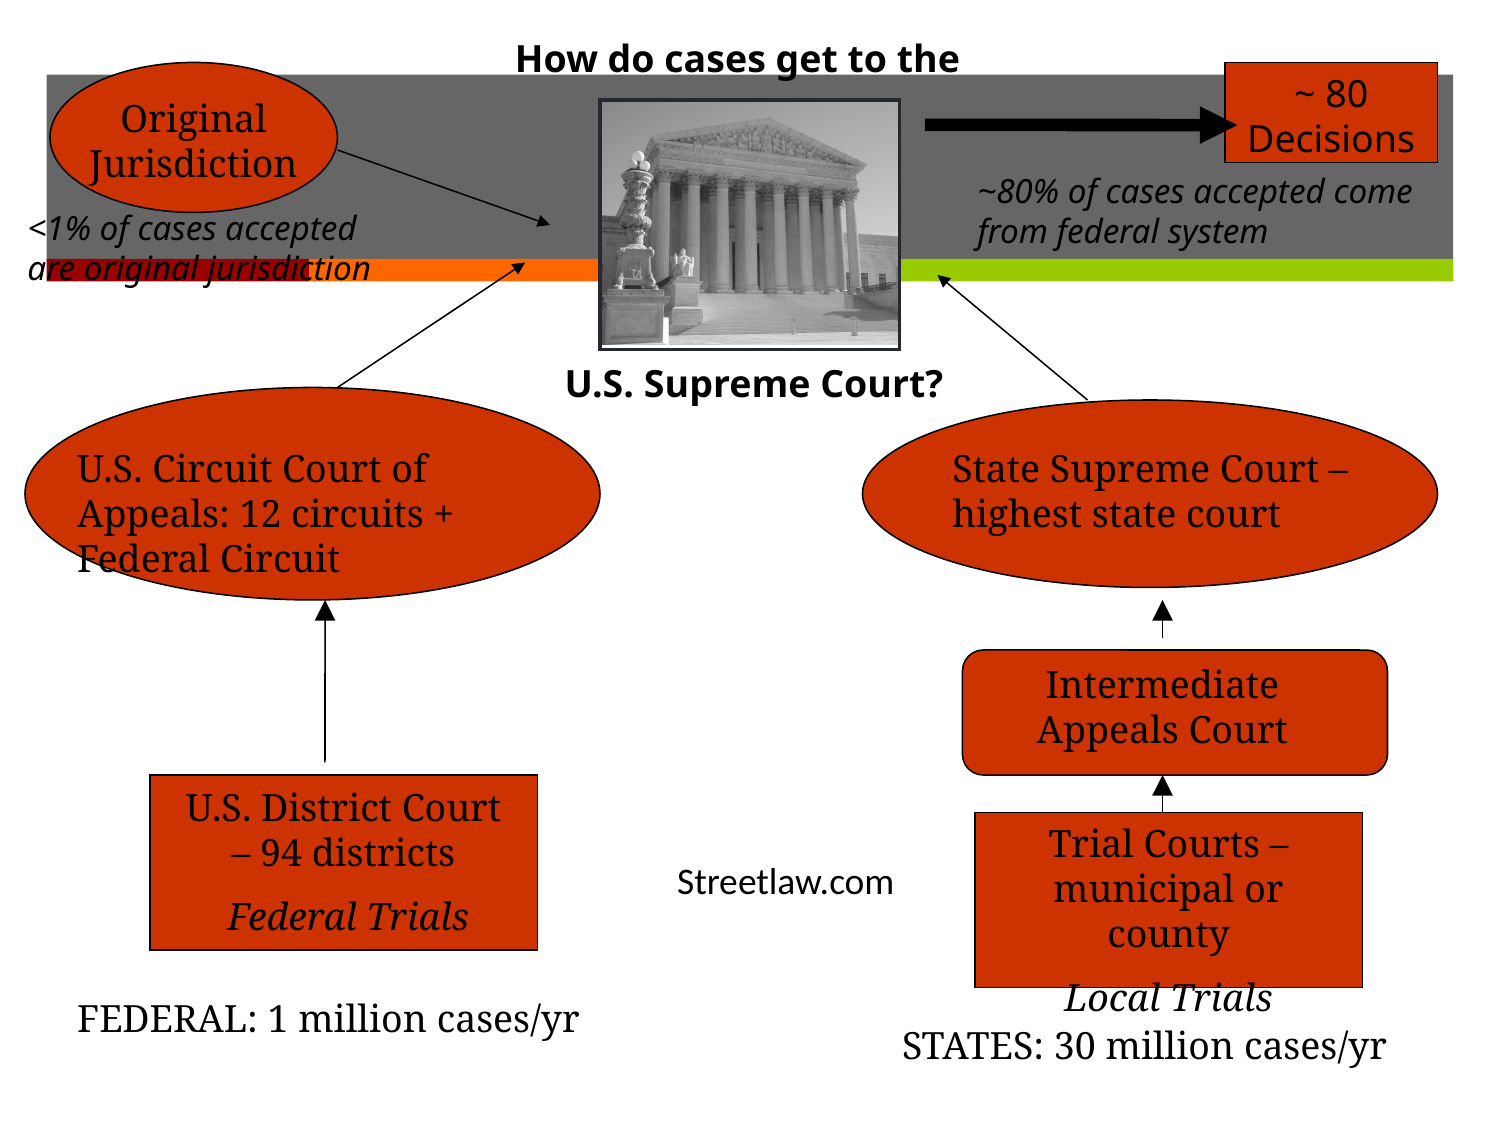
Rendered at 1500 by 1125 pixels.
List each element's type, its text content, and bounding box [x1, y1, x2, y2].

text_box Intermediate Appeals Court [962, 653, 1363, 759]
text_box [87, 62, 301, 87]
text_box [588, 463, 601, 525]
text_box [1152, 600, 1173, 638]
text_box [337, 262, 526, 388]
text_box [937, 274, 1088, 401]
text_box ~ 80 Decisions [1224, 62, 1438, 168]
text_box [862, 399, 1395, 588]
text_box Trial Courts – municipal or county Local Trials [974, 812, 1363, 1026]
text_box ~80% of cases accepted come from federal system [962, 162, 1438, 258]
text_box U.S. Circuit Court of Appeals: 12 circuits + Federal Circuit [62, 437, 588, 588]
text_box [1152, 774, 1173, 813]
text_box [149, 774, 538, 950]
text_box U.S. District Court – 94 districts Federal Trials [162, 777, 525, 946]
picture [599, 99, 901, 346]
text_box FEDERAL: 1 million cases/yr [62, 987, 600, 1048]
text_box [314, 600, 336, 763]
text_box [1425, 466, 1438, 522]
text_box [337, 149, 550, 227]
text_box Streetlaw.com [662, 849, 963, 910]
text_box [97, 193, 291, 199]
text_box [963, 649, 1388, 776]
text_box U.S. Supreme Court? [549, 352, 988, 412]
text_box [24, 441, 62, 546]
text_box [69, 387, 556, 437]
text_box [180, 588, 445, 600]
text_box How do cases get to the [499, 27, 1013, 87]
text_box STATES: 30 million cases/yr [887, 1014, 1425, 1075]
text_box <1% of cases accepted are original jurisdiction [12, 199, 425, 295]
text_box State Supreme Court – highest state court [937, 437, 1425, 543]
text_box Original Jurisdiction [37, 87, 350, 193]
